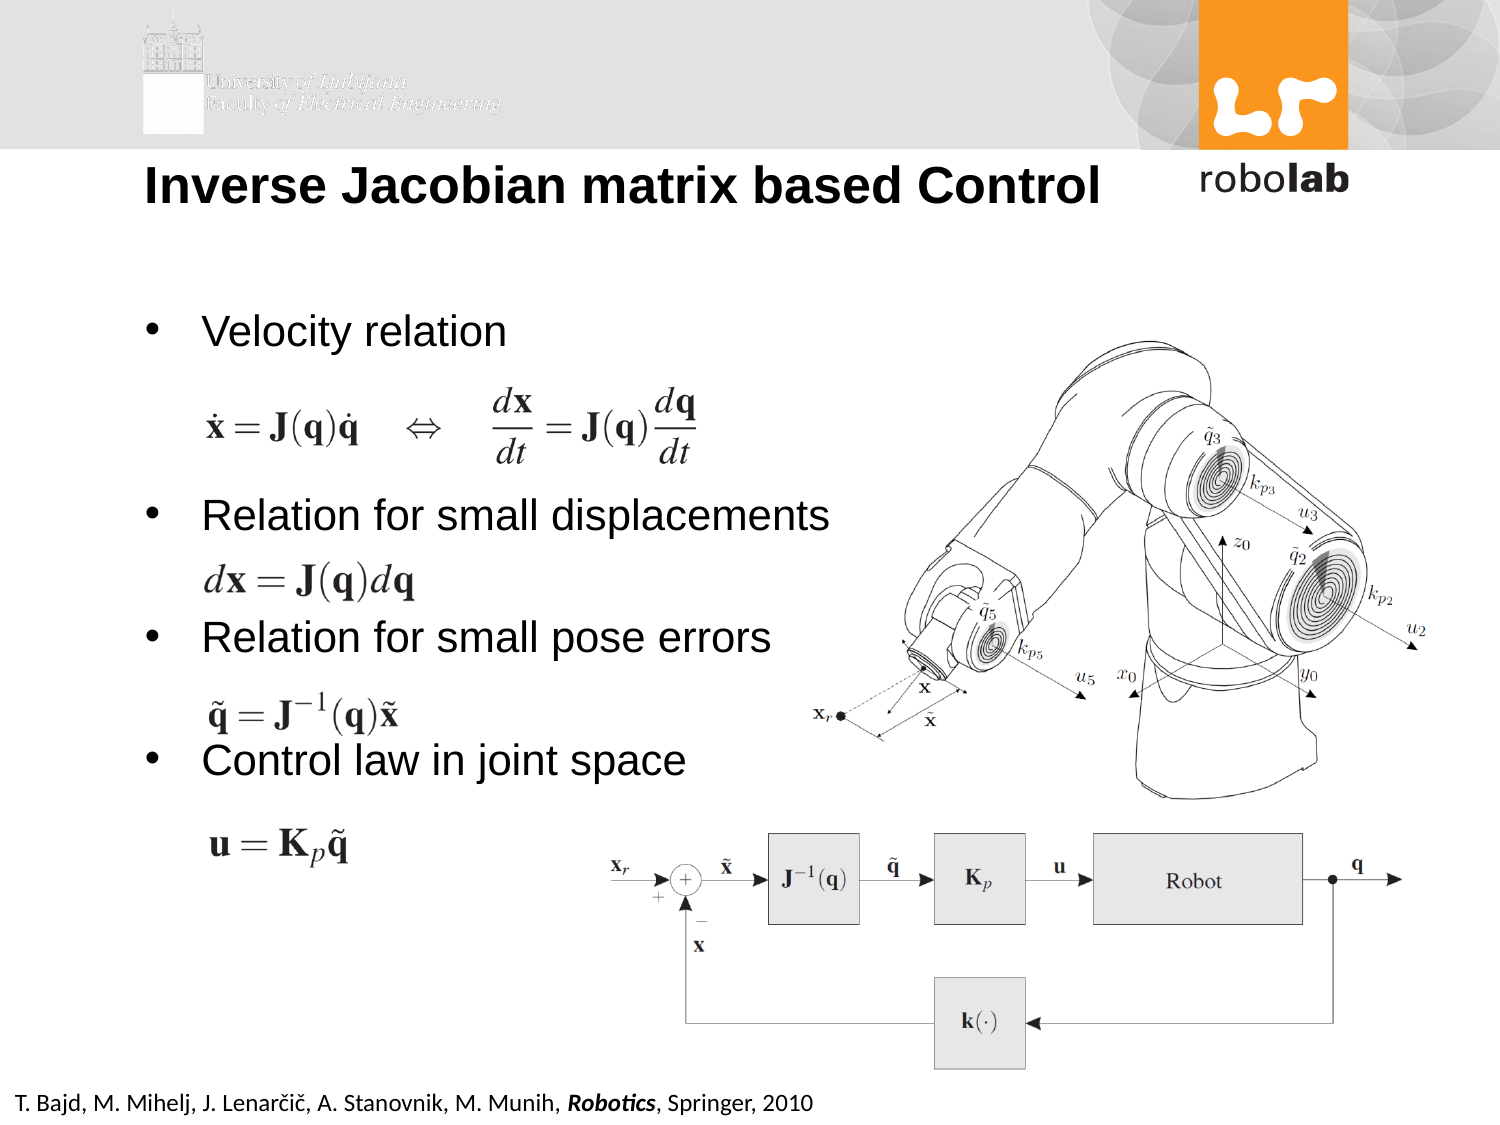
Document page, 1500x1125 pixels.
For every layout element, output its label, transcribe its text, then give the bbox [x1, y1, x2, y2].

list Velocity relation Relation for small displacements Relation for small pose errors Control law in joint space [129, 295, 1311, 1034]
picture [196, 375, 703, 481]
picture [773, 325, 1439, 811]
picture [998, 0, 1500, 196]
picture [204, 822, 352, 872]
picture [143, 10, 501, 94]
title Inverse Jacobian matrix based Control [129, 94, 1311, 272]
picture [596, 815, 1423, 1080]
picture [199, 550, 418, 610]
picture [199, 685, 401, 743]
